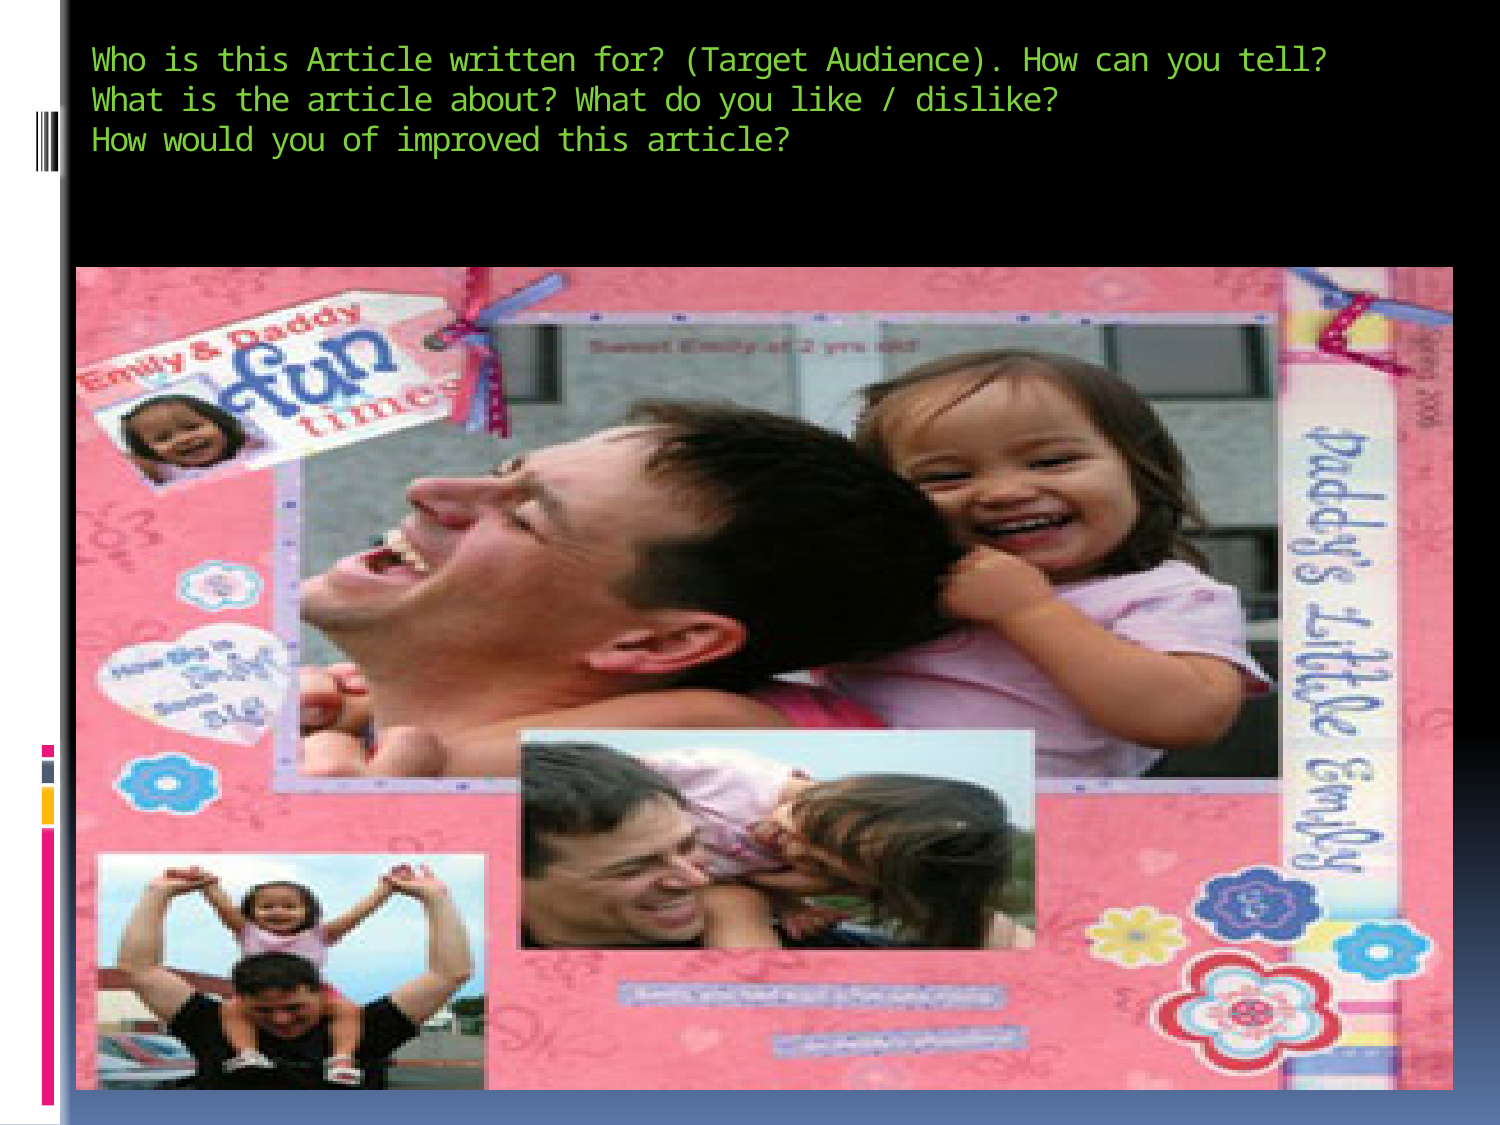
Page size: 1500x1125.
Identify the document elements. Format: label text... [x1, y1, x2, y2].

title Who is this Article written for? (Target Audience). How can you tell? What is the article about? What do you like / dislike? How would you of improved this article? [76, 30, 1437, 257]
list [76, 266, 1454, 1090]
